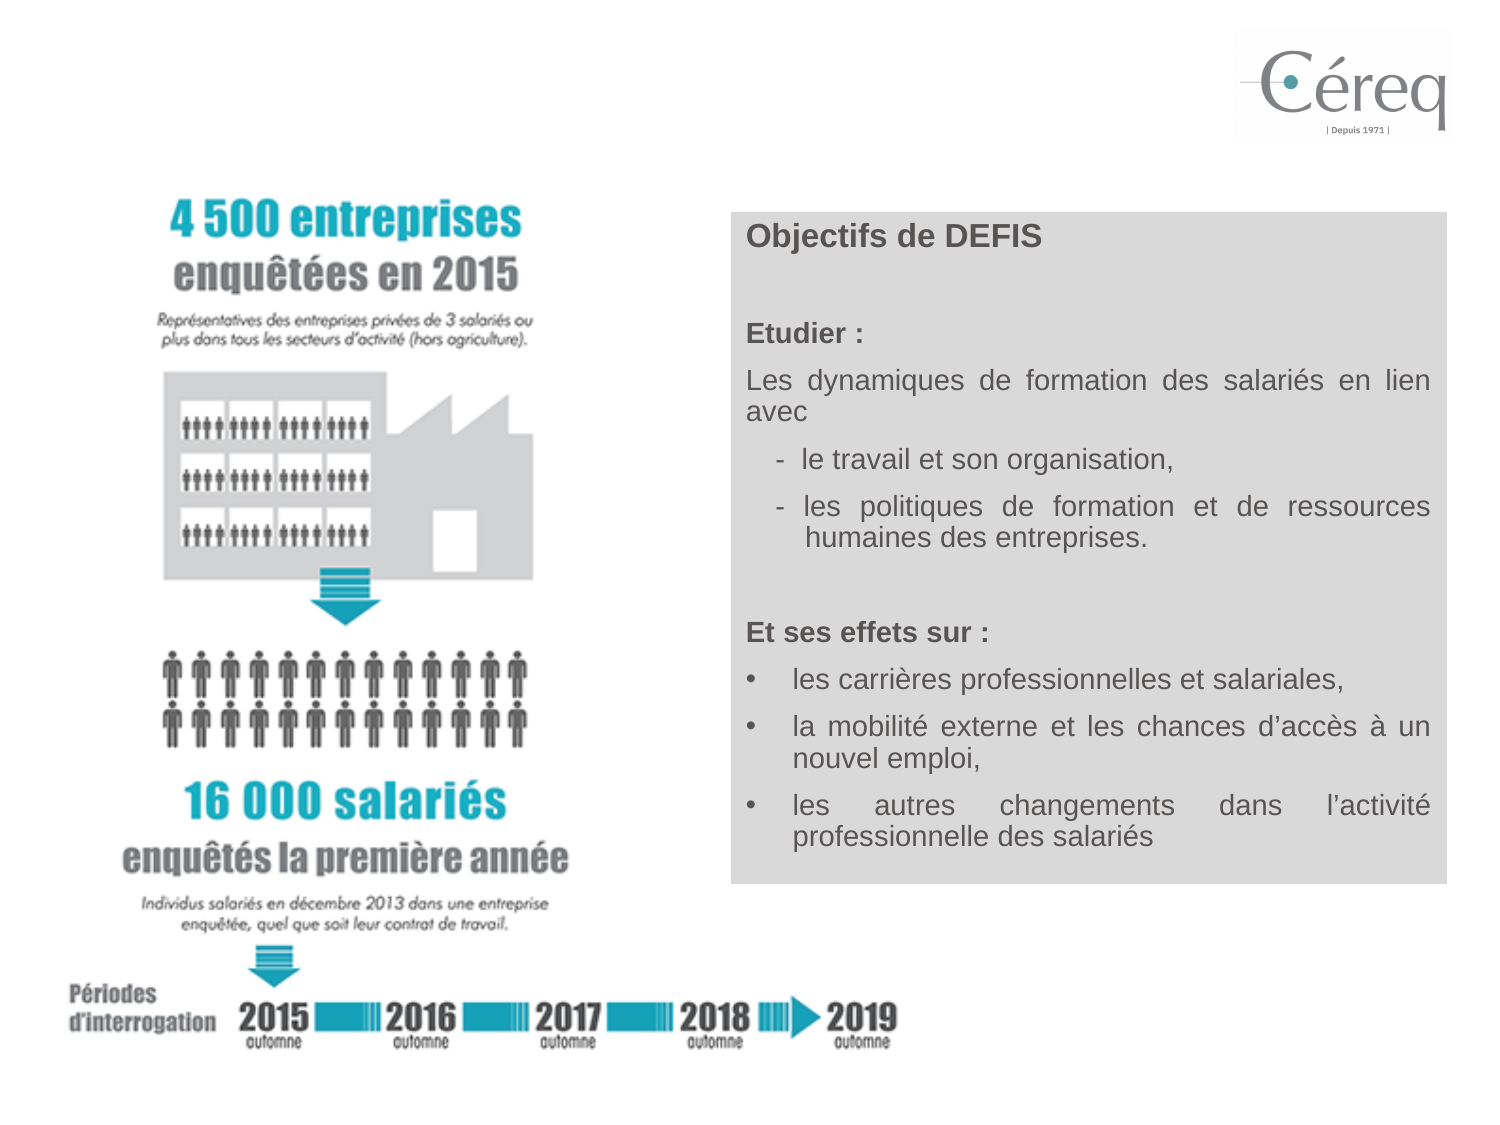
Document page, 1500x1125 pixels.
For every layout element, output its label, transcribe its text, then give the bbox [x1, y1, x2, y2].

picture [35, 188, 955, 1054]
picture [1234, 26, 1453, 143]
list Objectifs de DEFIS Etudier : Les dynamiques de formation des salariés en lien avec - le travail et son organisation, - les politiques de formation et de ressources humaines des entreprises. Et ses effets sur : les carrières professionnelles et salariales, la mobilité externe et les chances d’accès à un nouvel emploi, les autres changements dans l’activité professionnelle des salariés [955, 211, 1447, 884]
